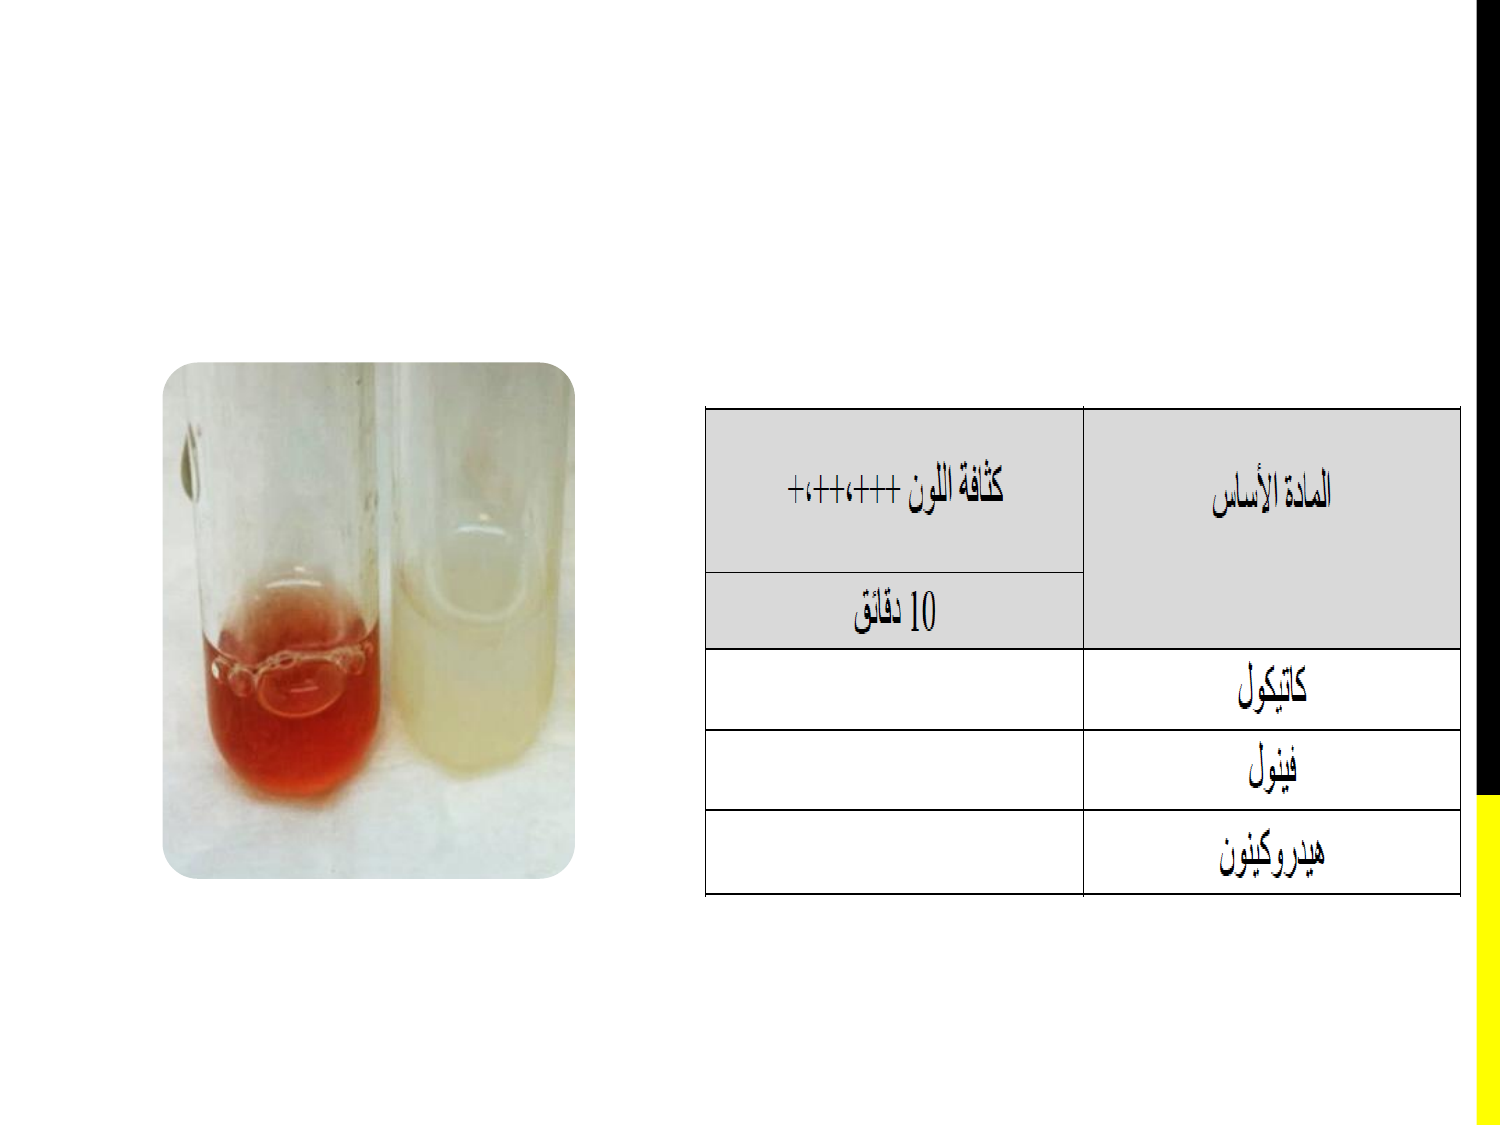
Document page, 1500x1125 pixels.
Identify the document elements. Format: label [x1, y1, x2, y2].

picture [161, 361, 576, 880]
picture [703, 399, 1466, 903]
